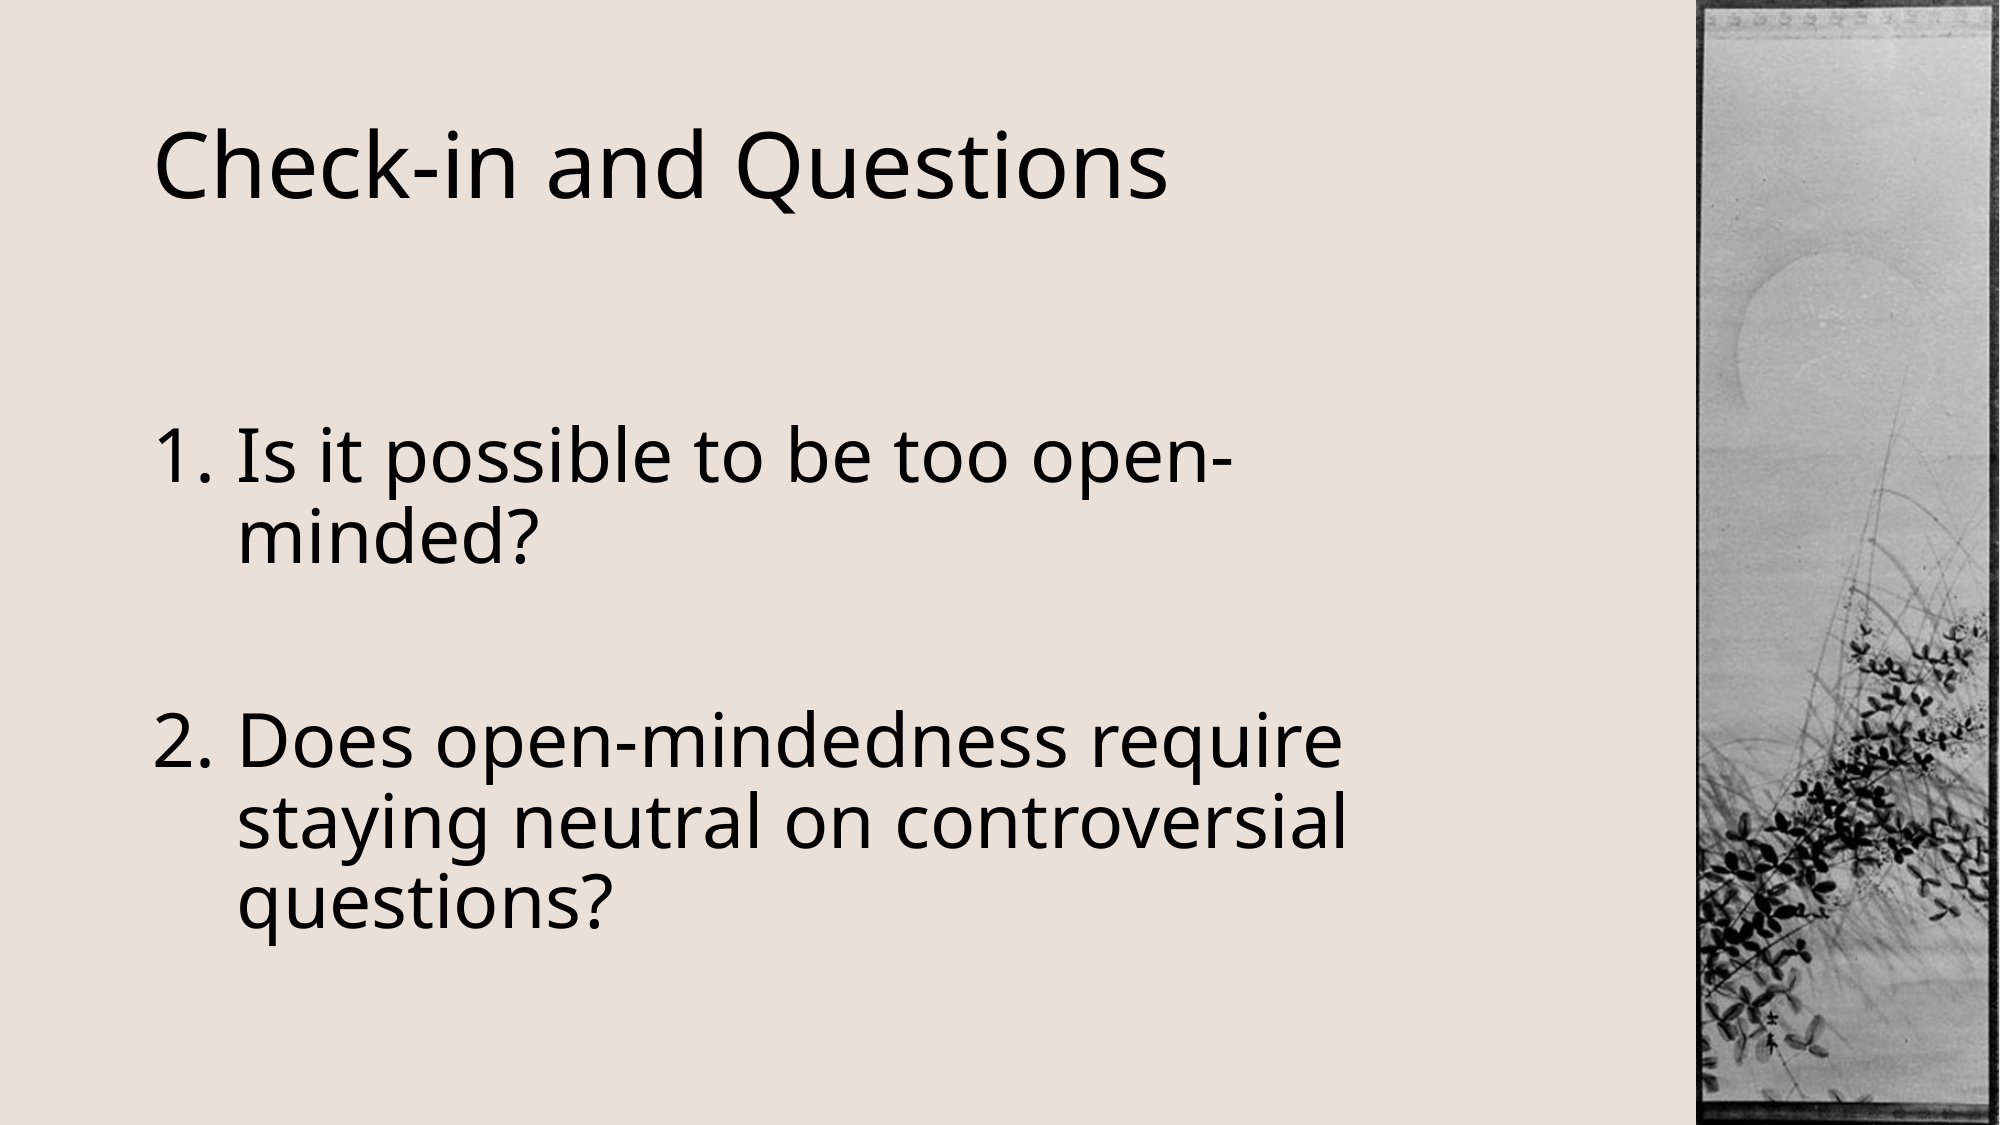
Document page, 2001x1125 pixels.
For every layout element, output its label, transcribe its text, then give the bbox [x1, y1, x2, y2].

picture [1696, 0, 1999, 1125]
list Is it possible to be too open-minded? Does open-mindedness require staying neutral on controversial questions? [137, 299, 1487, 1014]
title Check-in and Questions [137, 59, 1696, 278]
